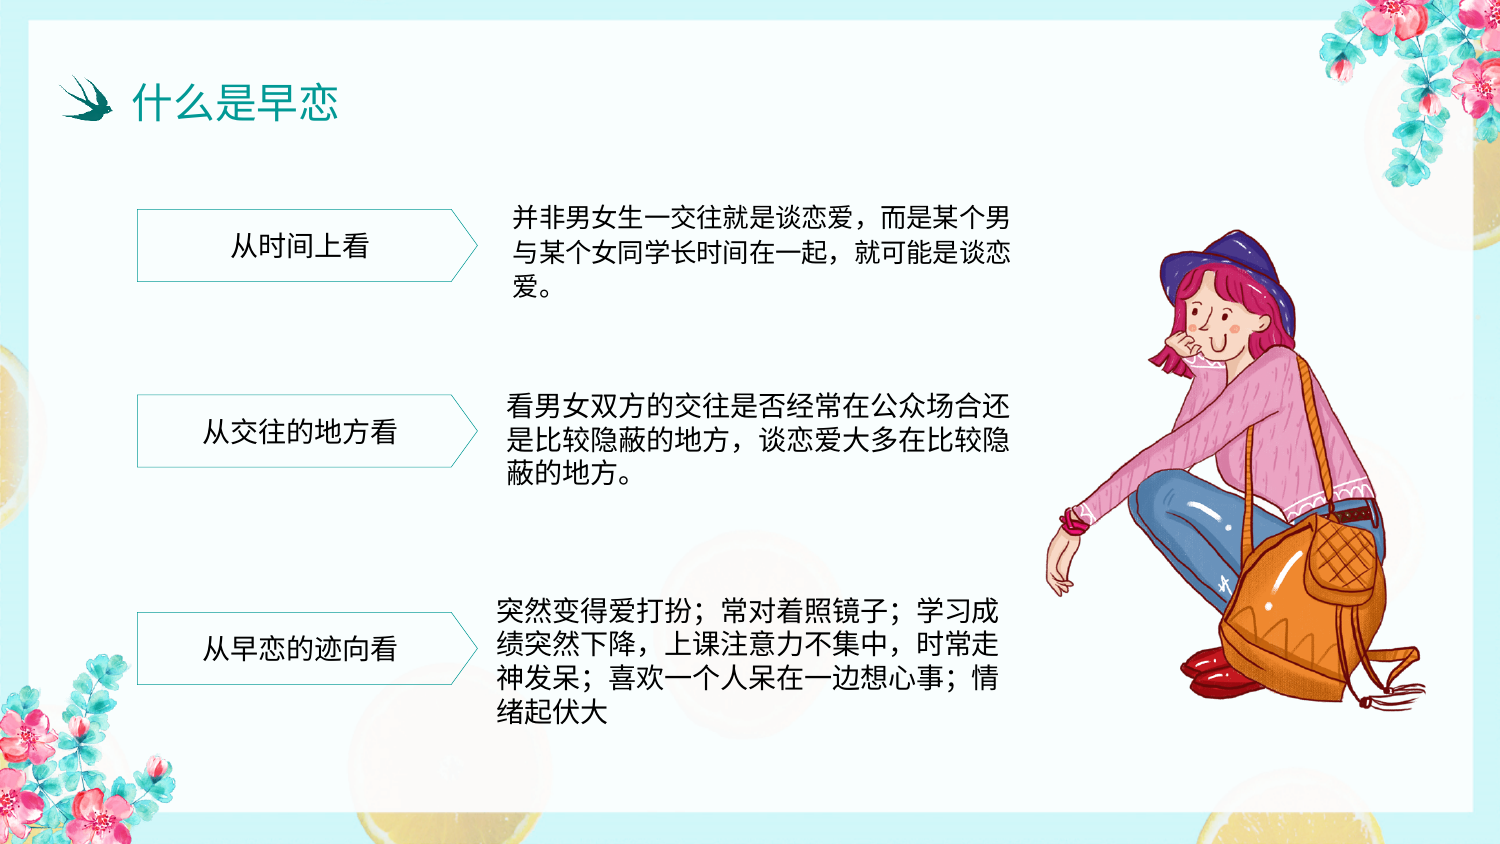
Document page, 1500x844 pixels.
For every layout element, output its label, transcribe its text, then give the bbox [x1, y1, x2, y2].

text_box 从时间上看 [136, 208, 479, 283]
text_box 看男女双方的交往是否经常在公众场合还是比较隐蔽的地方，谈恋爱大多在比较隐蔽的地方。 [491, 373, 1012, 504]
title 并非男女生一交往就是谈恋爱，而是某个男与某个女同学长时间在一起，就可能是谈恋爱。 [501, 194, 1030, 310]
text_box 从交往的地方看 [136, 393, 479, 469]
text_box 突然变得爱打扮；常对着照镜子；学习成绩突然下降，上课注意力不集中，时常走神发呆；喜欢一个人呆在一边想心事；情绪起伏大 [481, 549, 1038, 772]
picture [0, 0, 1500, 844]
text_box 从早恋的迹向看 [136, 611, 479, 686]
